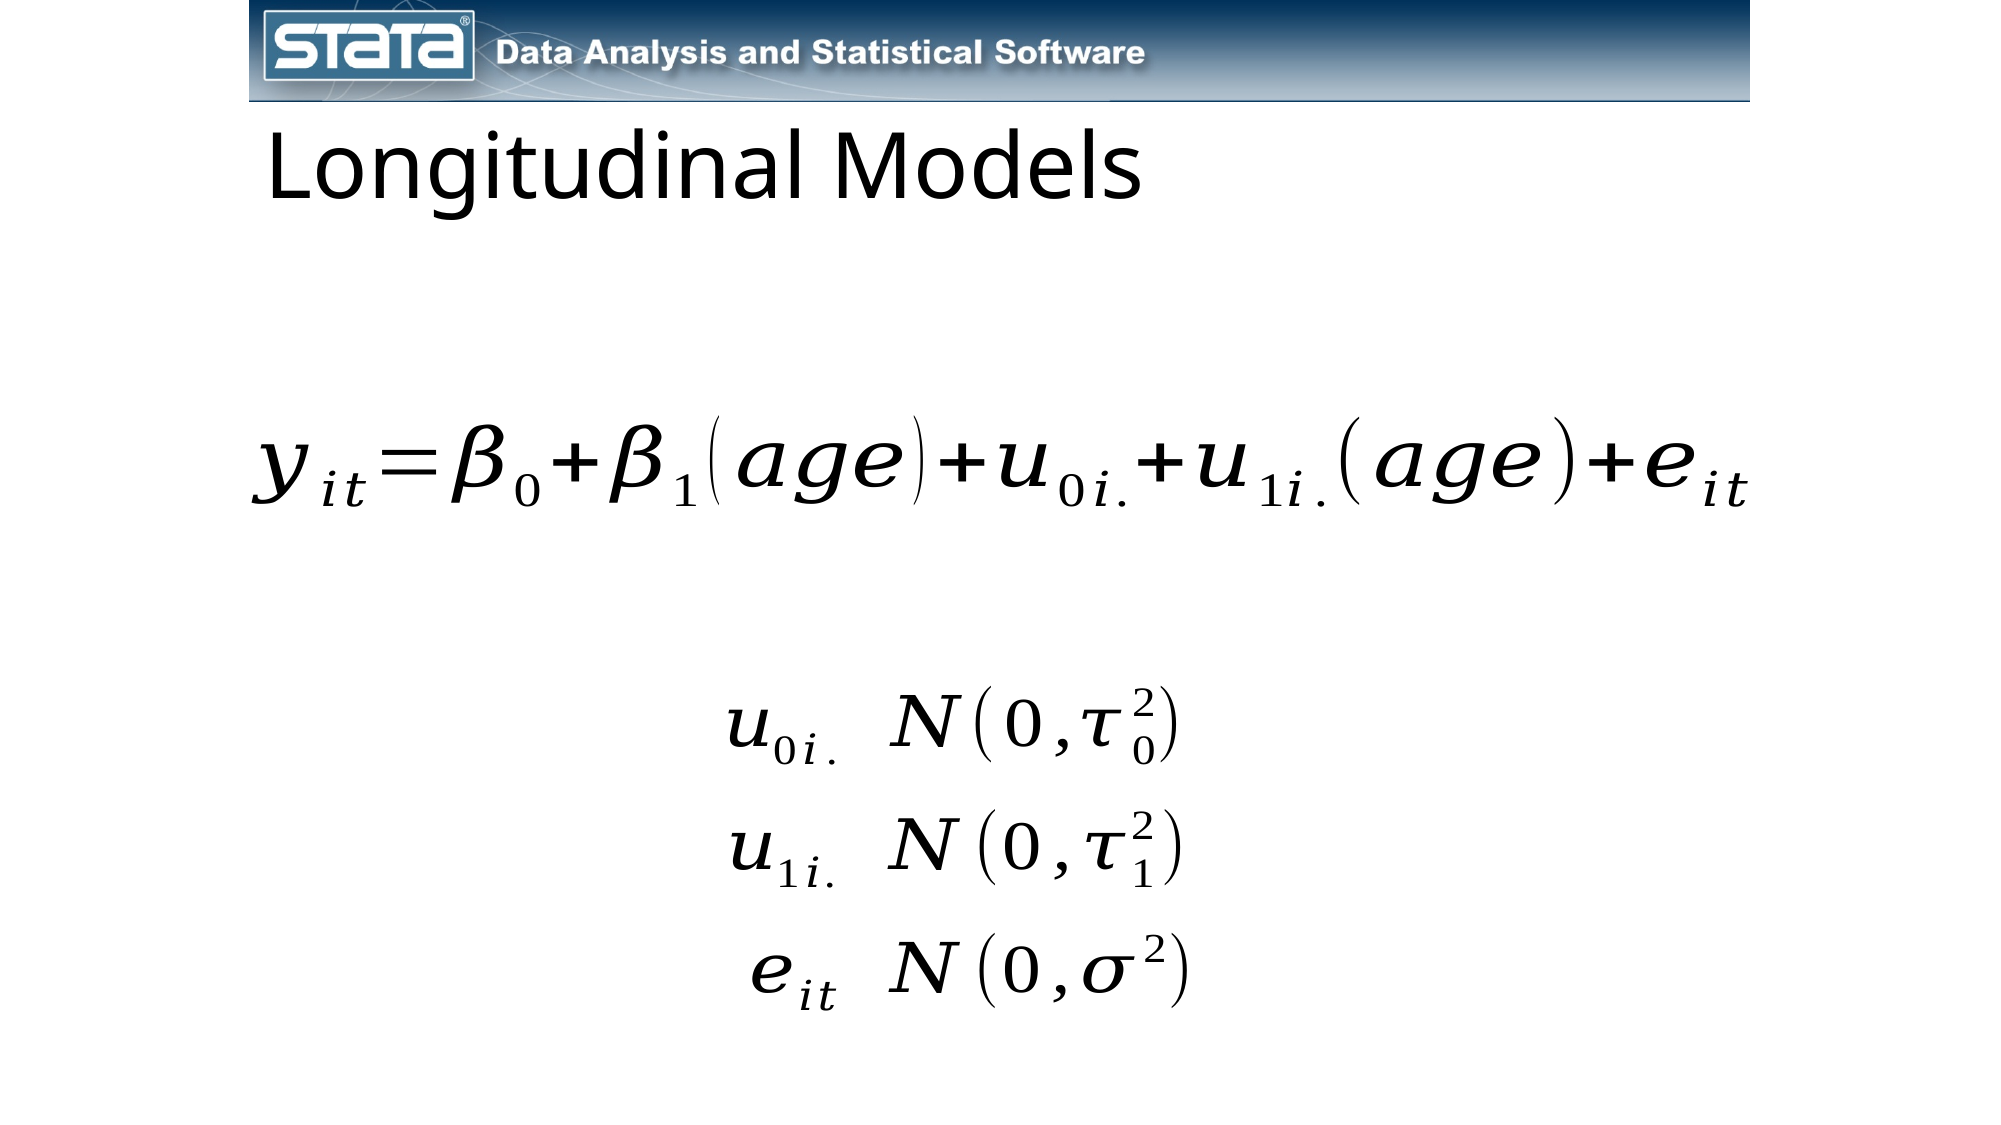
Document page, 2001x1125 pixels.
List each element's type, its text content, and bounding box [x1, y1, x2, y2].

title Longitudinal Models [249, 102, 1750, 238]
picture [249, 0, 1750, 102]
